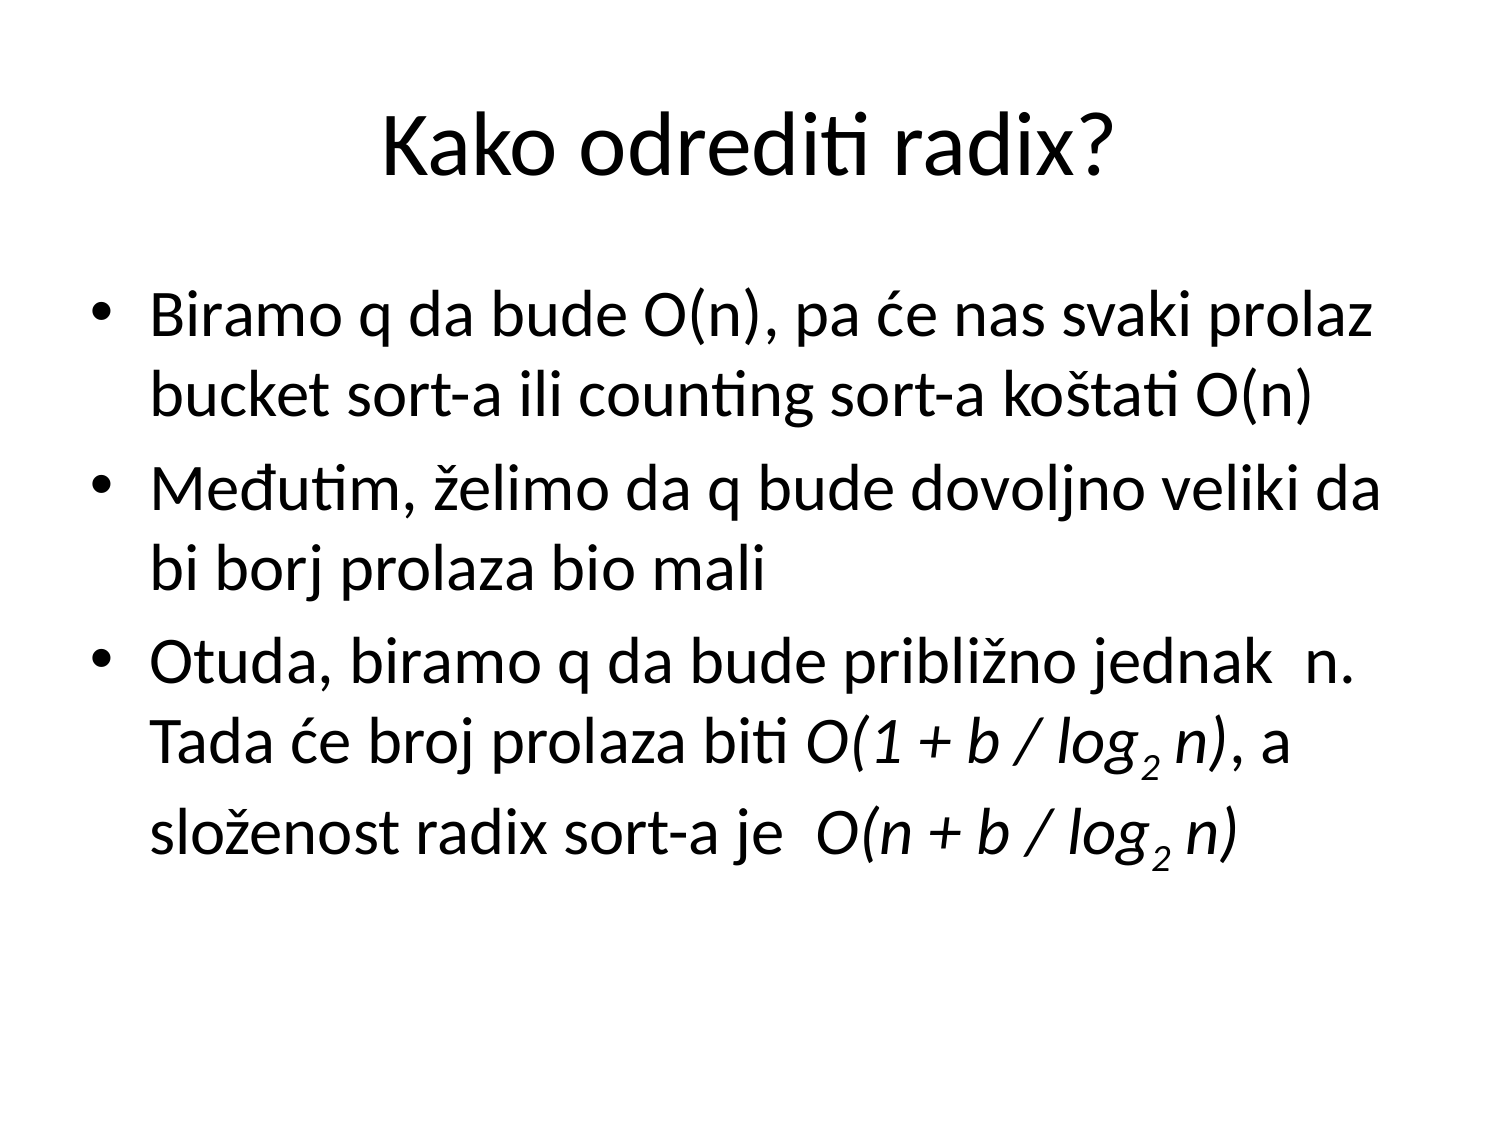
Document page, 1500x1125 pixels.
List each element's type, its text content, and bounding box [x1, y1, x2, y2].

text_box Biramo q da bude O(n), pa će nas svaki prolaz bucket sort-a ili counting sort-a koštati O(n) Međutim, želimo da q bude dovoljno veliki da bi borj prolaza bio mali Otuda, biramo q da bude približno jednak n. Tada će broj prolaza biti O(1 + b / log2 n), a složenost radix sort-a je O(n + b / log2 n) [75, 262, 1425, 1005]
text_box Kako odrediti radix? [75, 45, 1425, 233]
